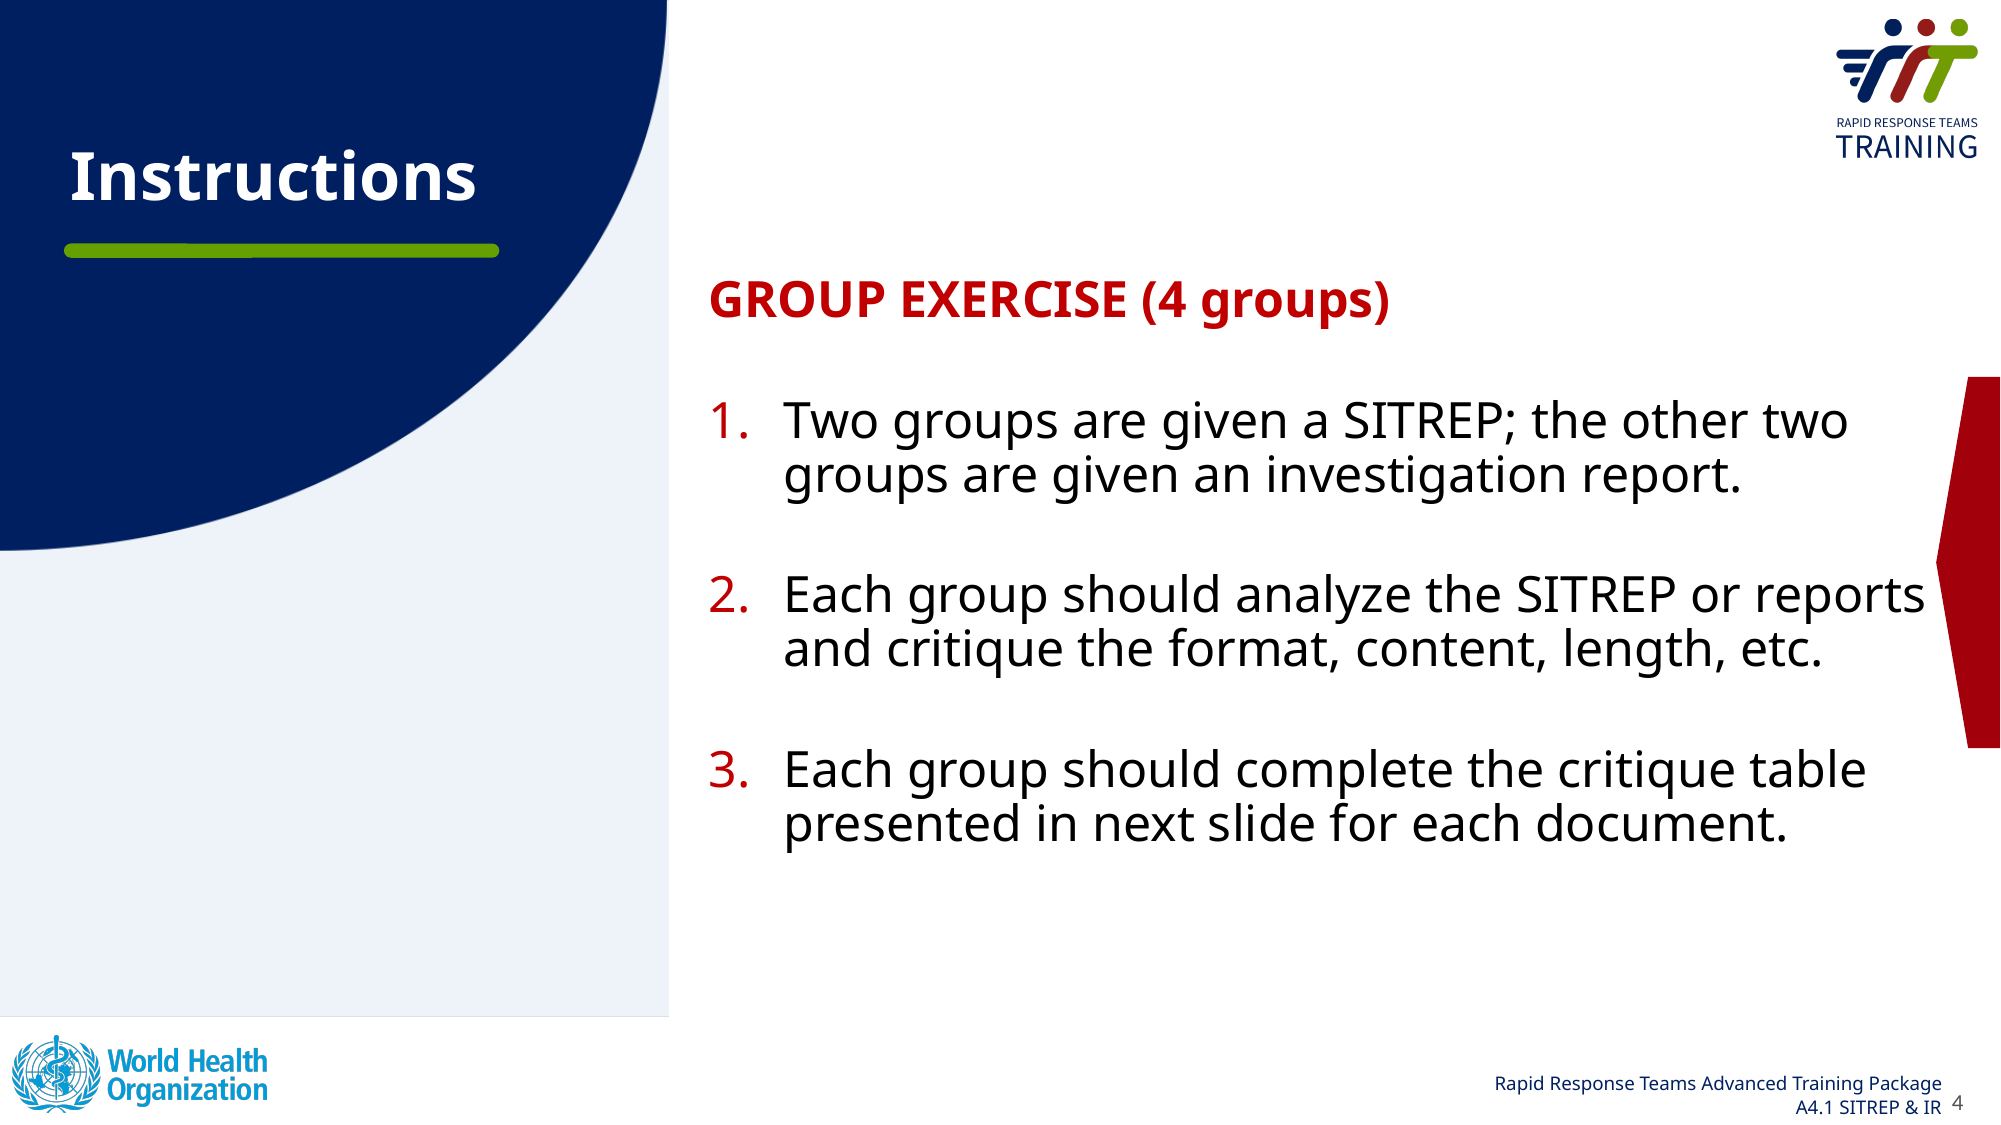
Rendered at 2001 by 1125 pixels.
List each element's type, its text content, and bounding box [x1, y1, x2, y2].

list GROUP EXERCISE (4 groups) Two groups are given a SITREP; the other two groups are given an investigation report. Each group should analyze the SITREP or reports and critique the format, content, length, etc. Each group should complete the critique table presented in next slide for each document. [700, 266, 1937, 1049]
picture [1835, 19, 1978, 167]
picture [12, 1035, 267, 1113]
slide_number 4 [1882, 1049, 1916, 1092]
text_box Instructions [63, 126, 1057, 221]
picture [58, 1050, 64, 1058]
picture [12, 1083, 48, 1113]
picture [0, 0, 669, 1018]
